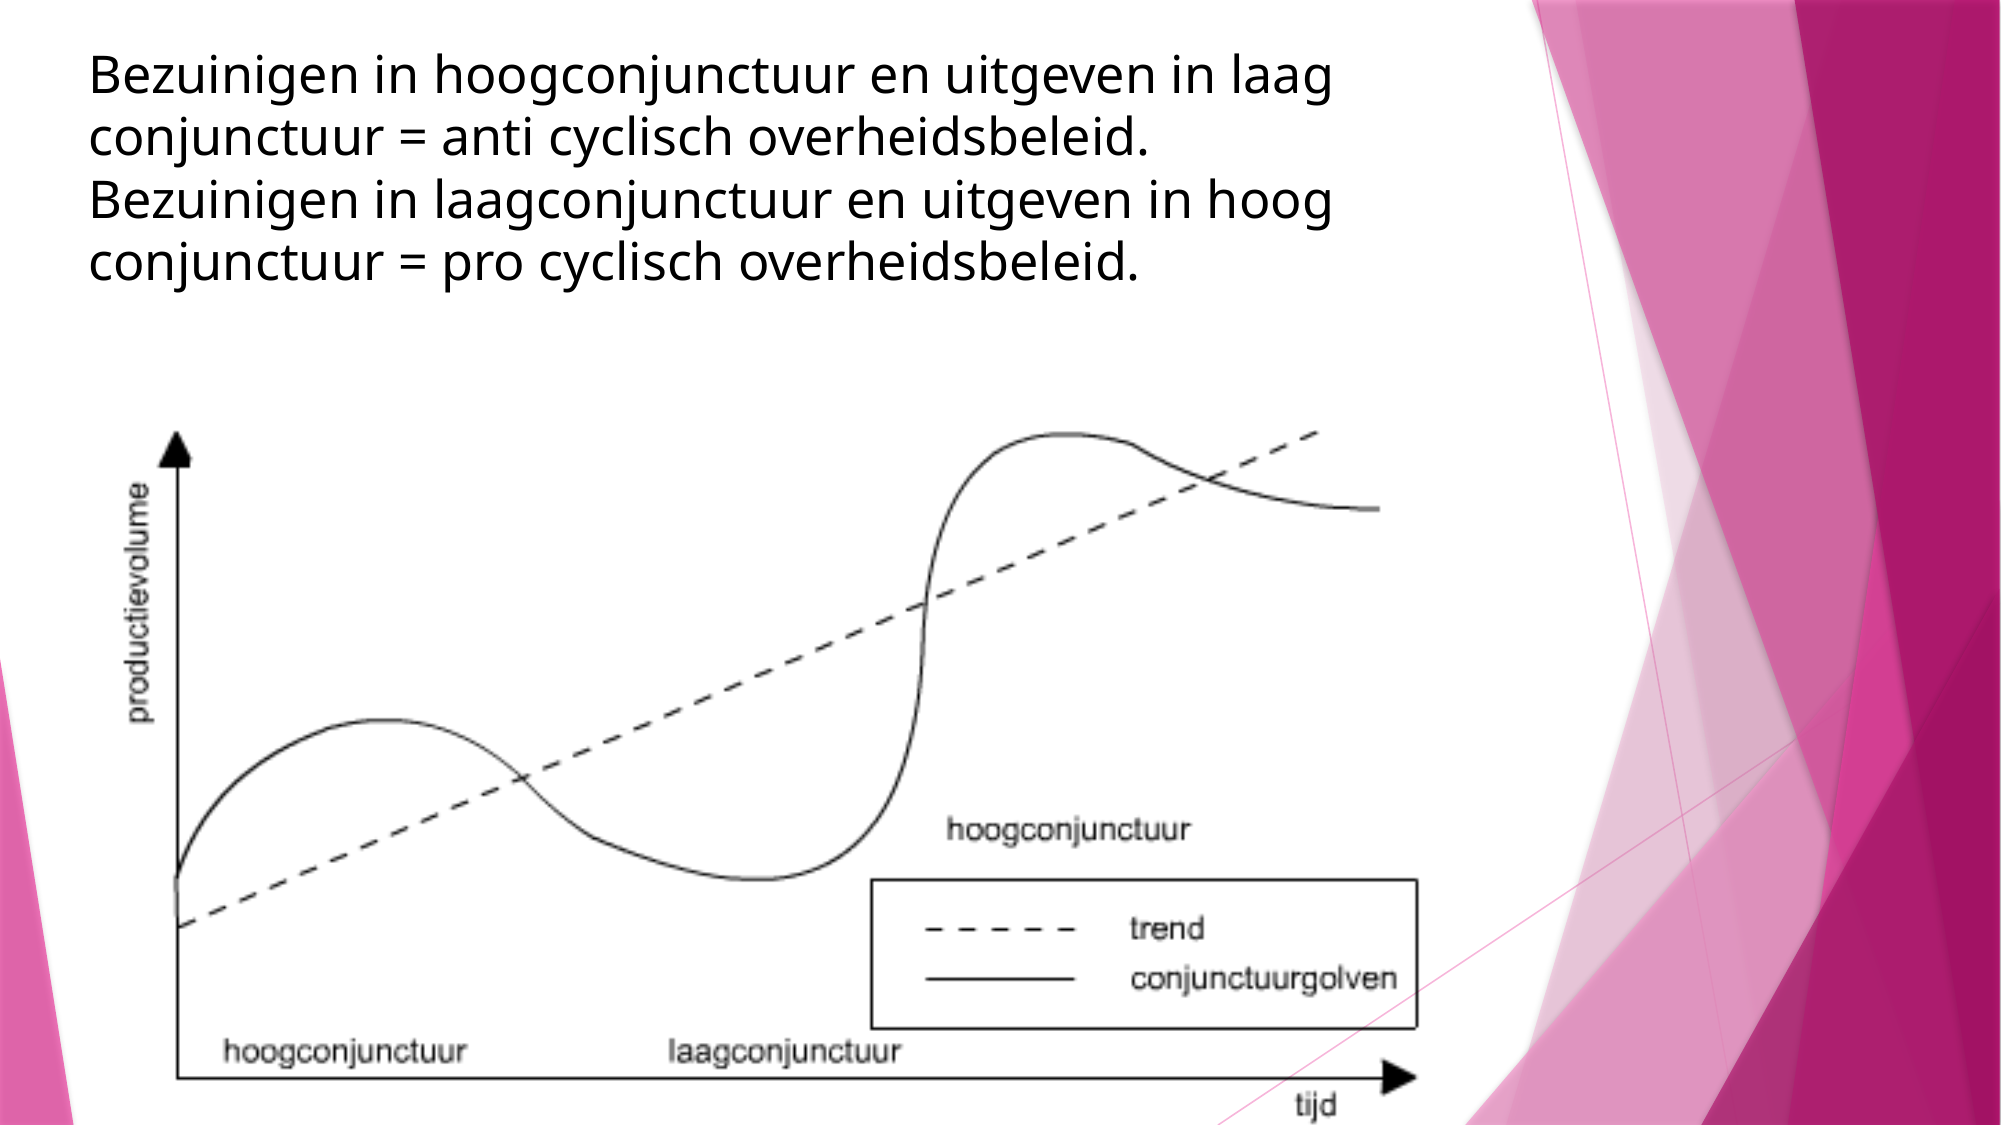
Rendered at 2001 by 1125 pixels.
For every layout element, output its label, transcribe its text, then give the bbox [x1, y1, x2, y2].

picture [110, 429, 1423, 1125]
text_box Bezuinigen in hoogconjunctuur en uitgeven in laag conjunctuur = anti cyclisch overheidsbeleid. Bezuinigen in laagconjunctuur en uitgeven in hoog conjunctuur = pro cyclisch overheidsbeleid. [73, 33, 1372, 299]
